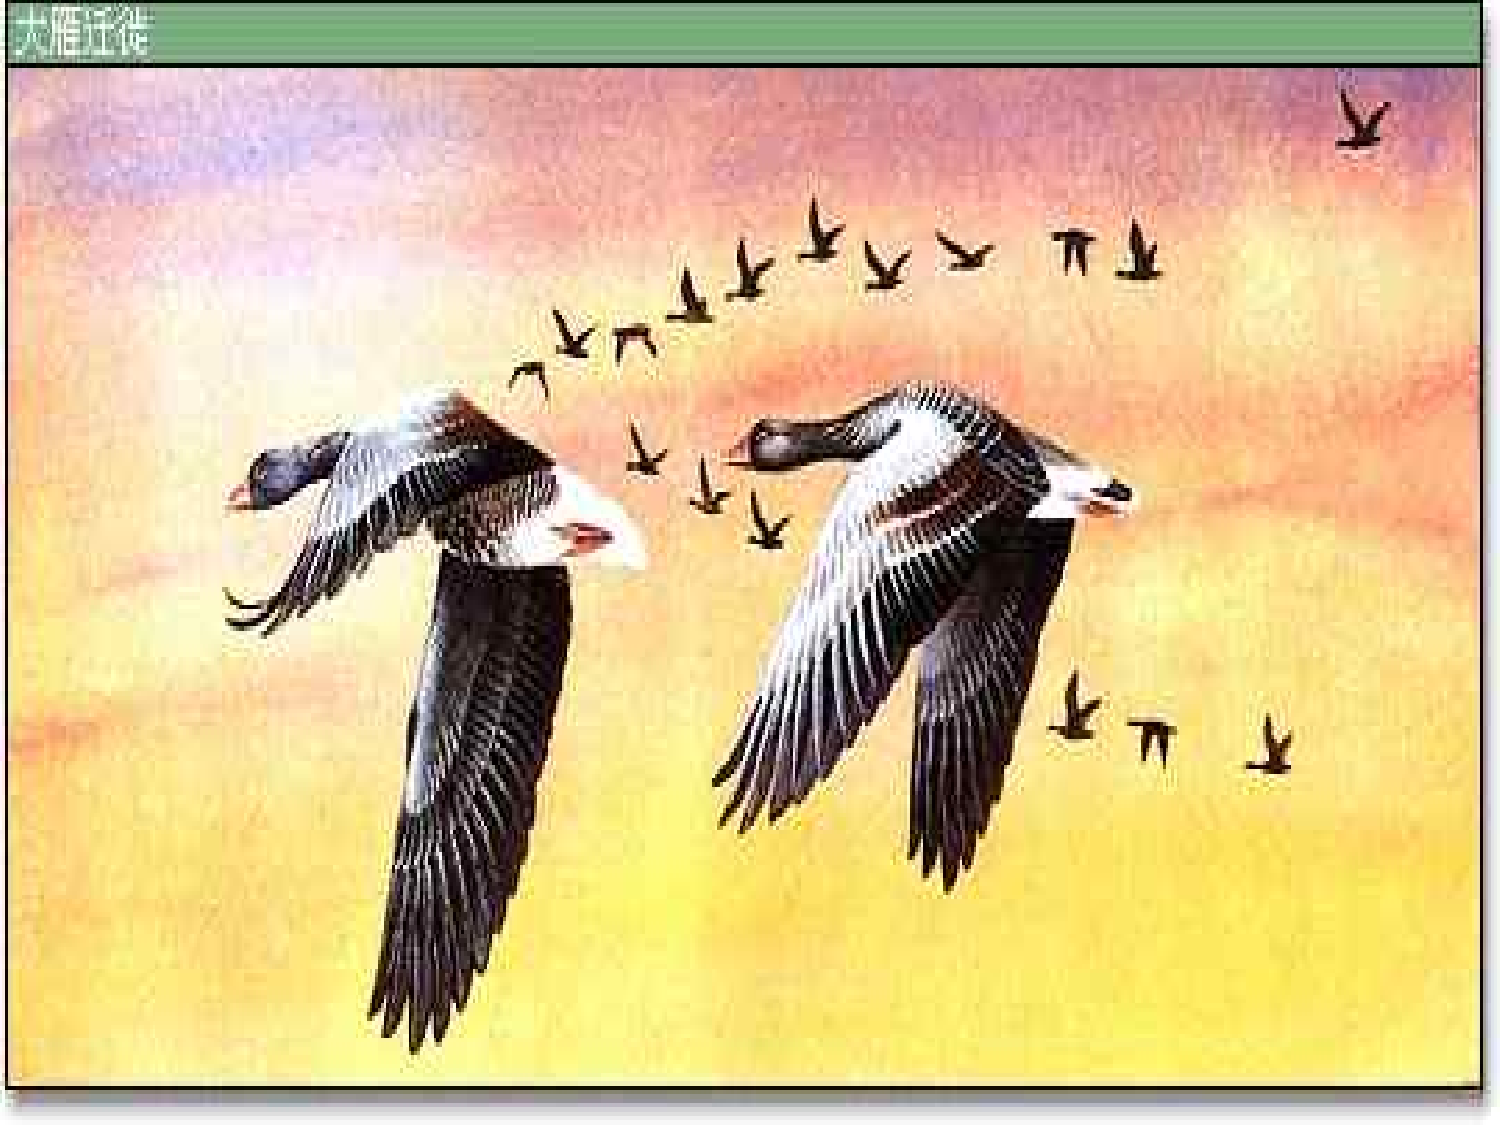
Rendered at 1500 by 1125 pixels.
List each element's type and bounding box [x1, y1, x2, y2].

list [0, 0, 1500, 1125]
